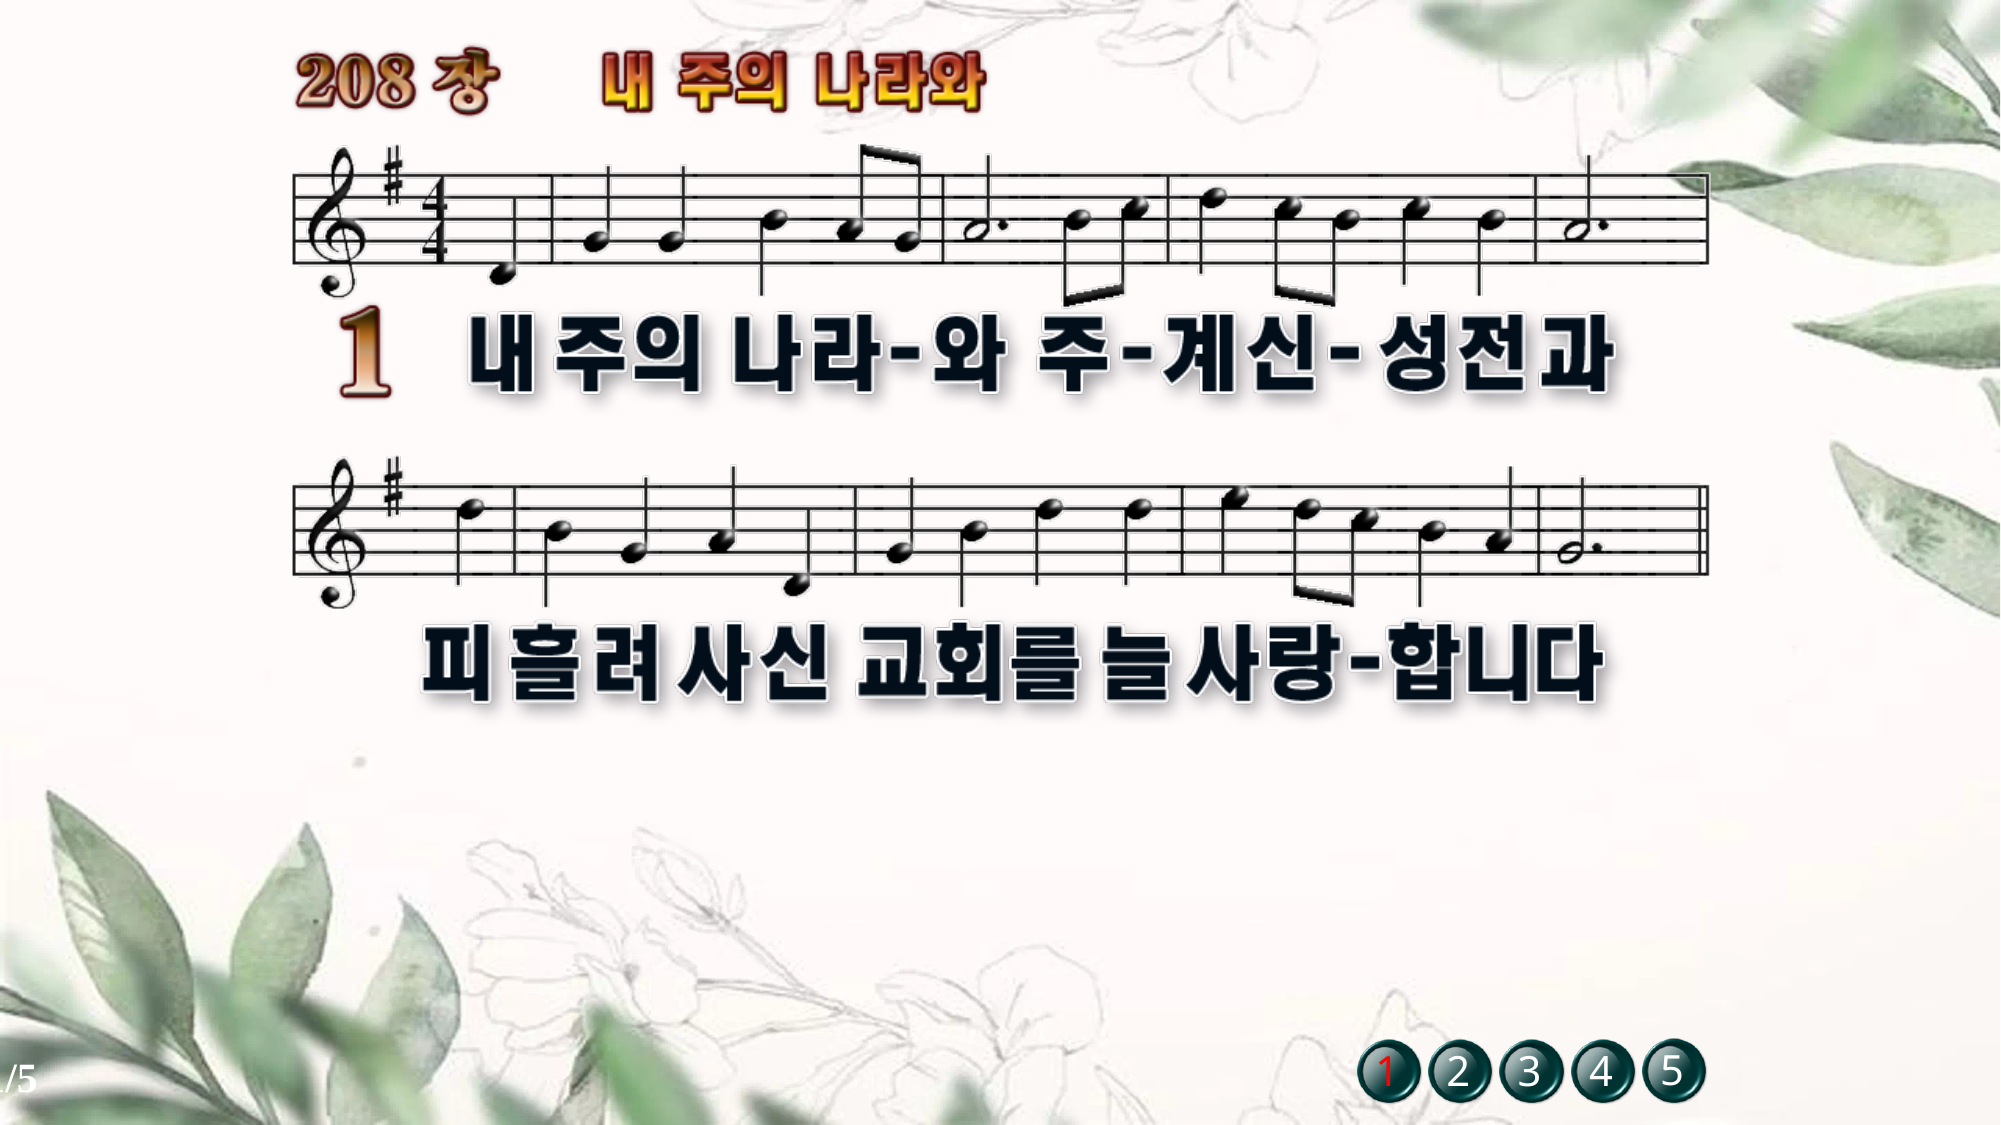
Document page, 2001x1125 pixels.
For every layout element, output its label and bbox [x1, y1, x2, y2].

text_box [1354, 1035, 1424, 1106]
text_box [1496, 1035, 1567, 1106]
picture [0, 0, 2001, 1125]
text_box [1568, 1035, 1638, 1106]
text_box [1425, 1035, 1496, 1106]
text_box [1639, 1034, 1709, 1106]
